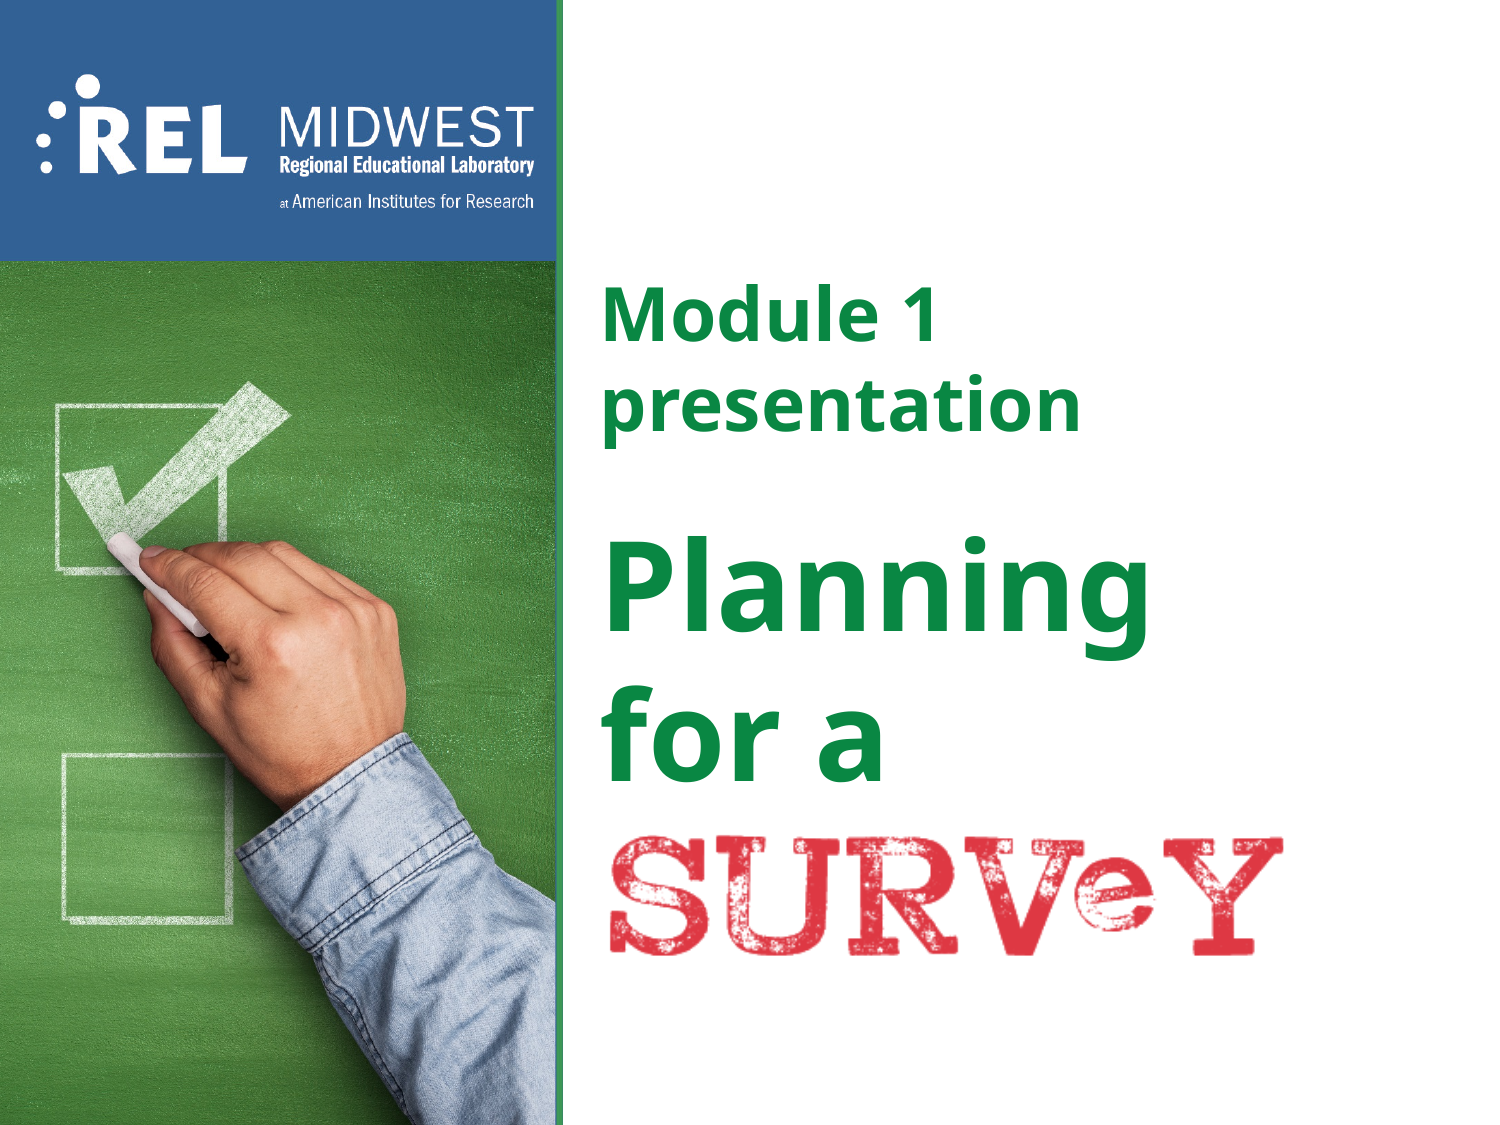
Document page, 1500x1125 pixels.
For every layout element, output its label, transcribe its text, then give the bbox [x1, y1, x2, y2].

picture [0, 0, 1500, 1125]
title Module 1 presentation Planning for a [584, 259, 1425, 457]
